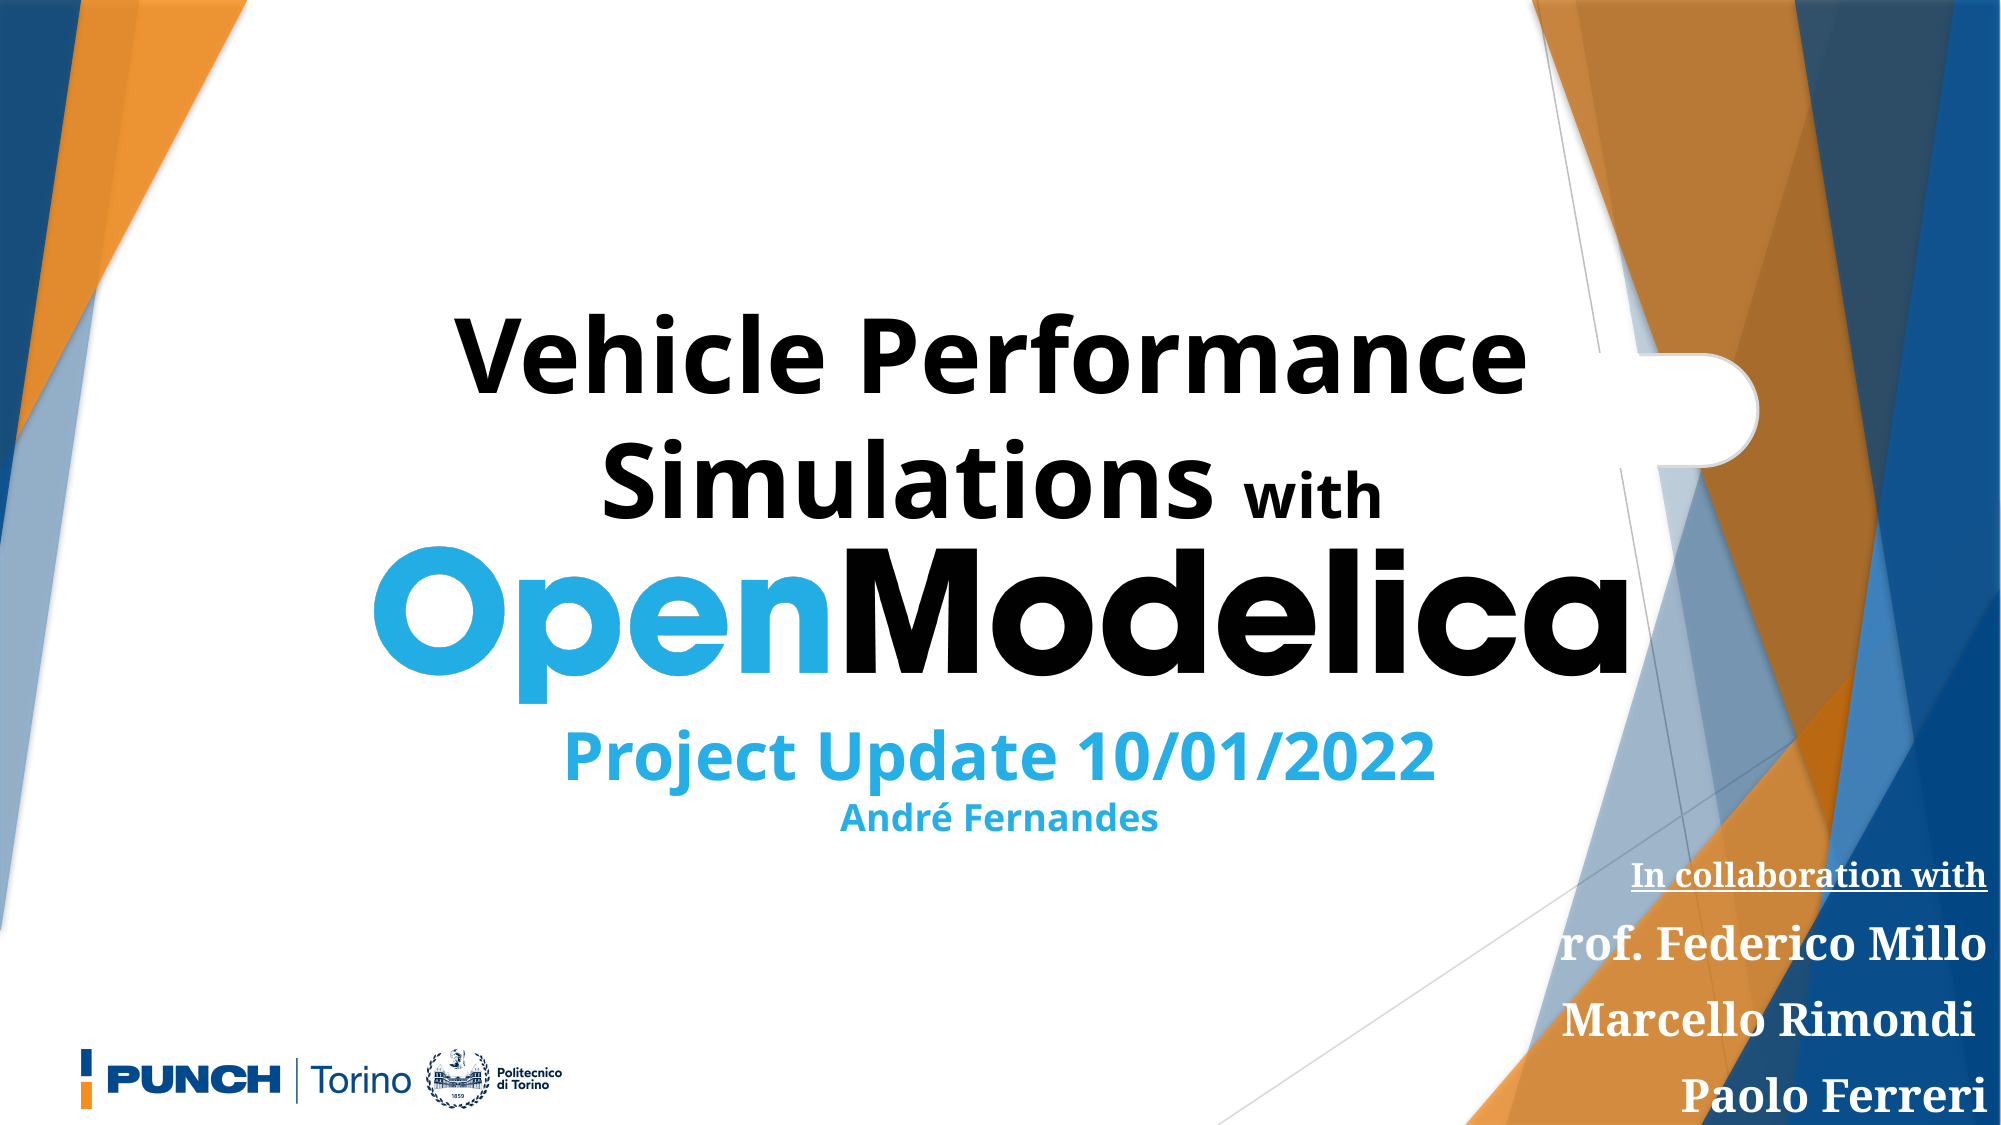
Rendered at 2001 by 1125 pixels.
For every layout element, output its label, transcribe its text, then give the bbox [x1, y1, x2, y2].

picture [426, 1049, 562, 1109]
text_box Project Update 10/01/2022 André Fernandes [316, 704, 1684, 847]
subtitle In collaboration with Prof. Federico Millo Marcello Rimondi Paolo Ferreri [1281, 846, 2000, 1098]
picture [81, 1049, 411, 1109]
title Vehicle Performance Simulations with [226, 236, 1758, 547]
picture [339, 536, 1661, 715]
